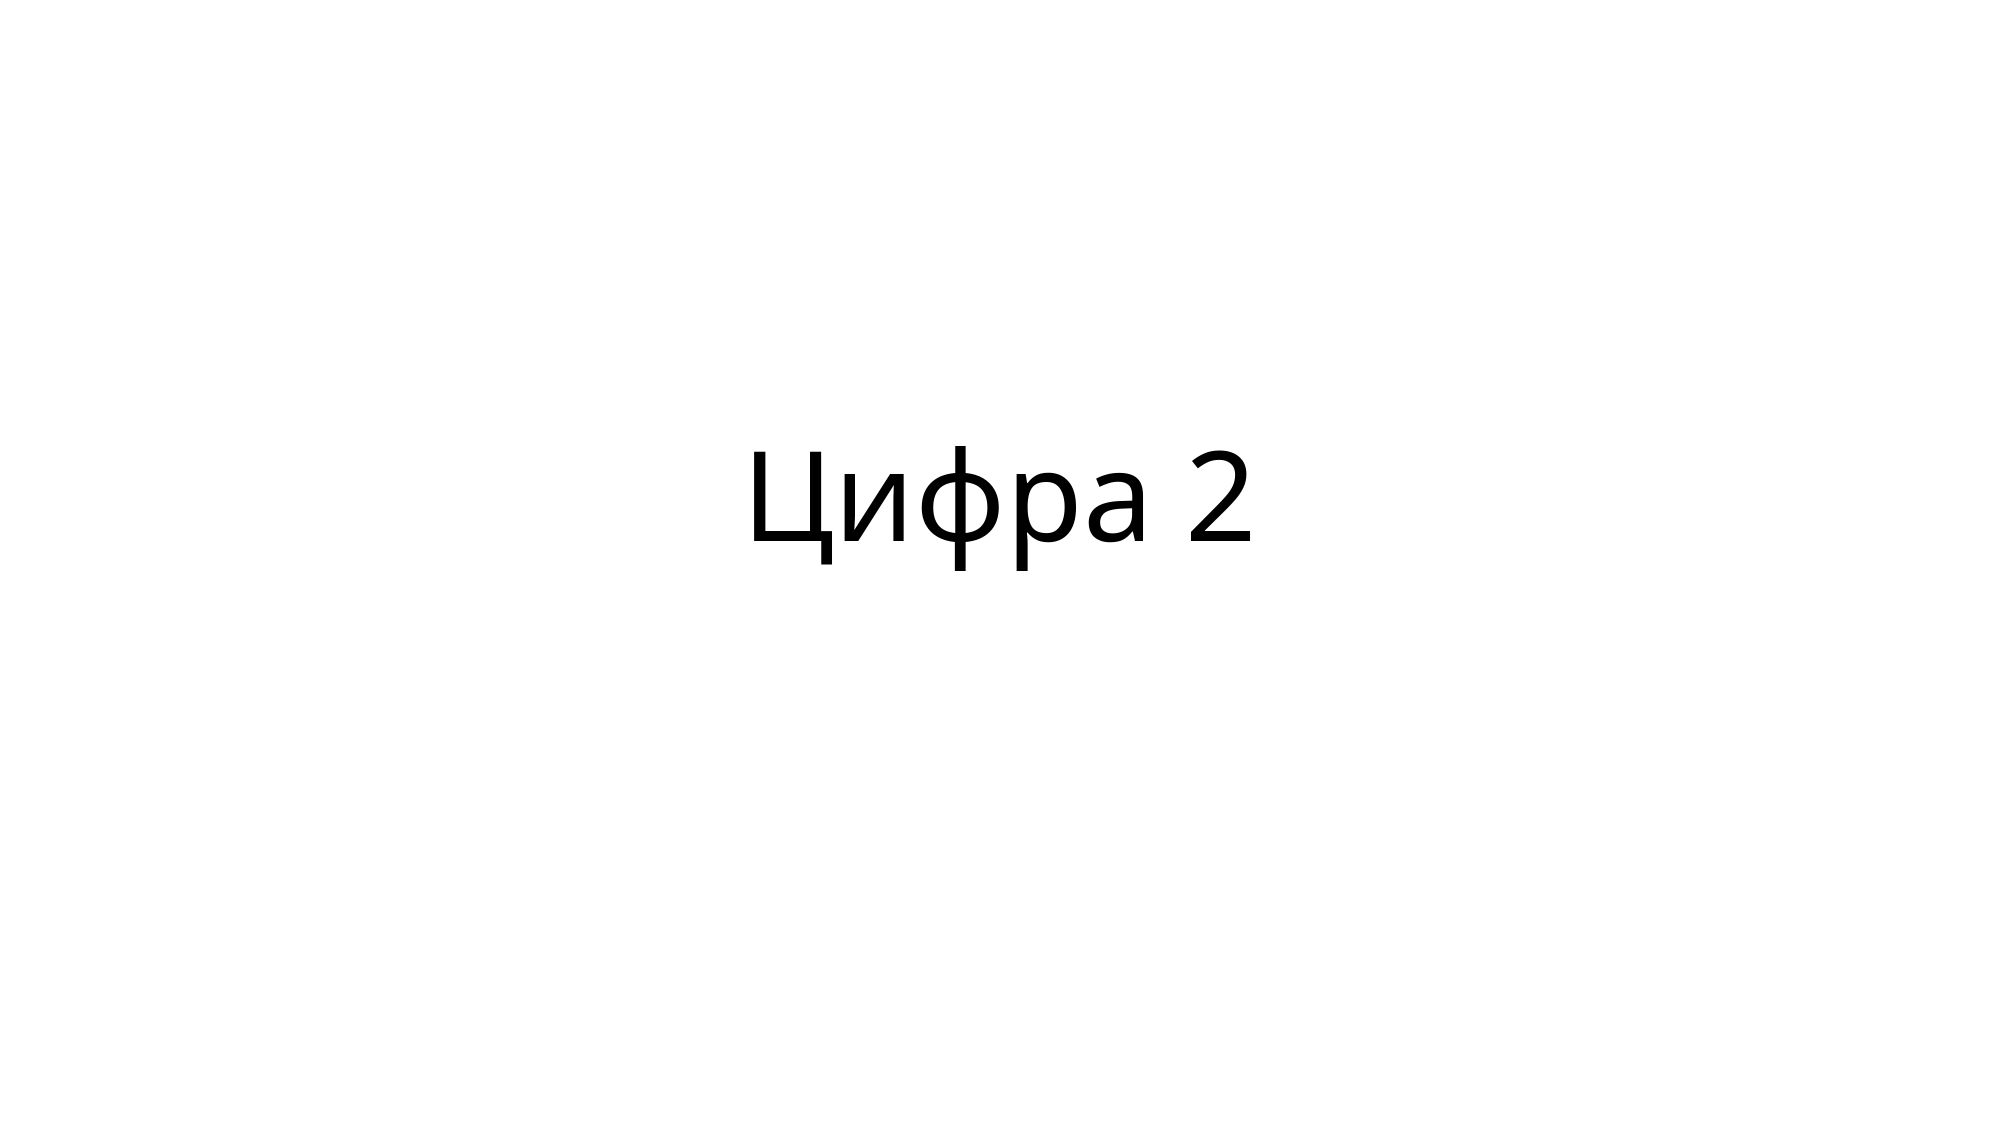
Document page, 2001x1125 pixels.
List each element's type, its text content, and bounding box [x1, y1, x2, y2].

title Цифра 2 [249, 184, 1750, 576]
